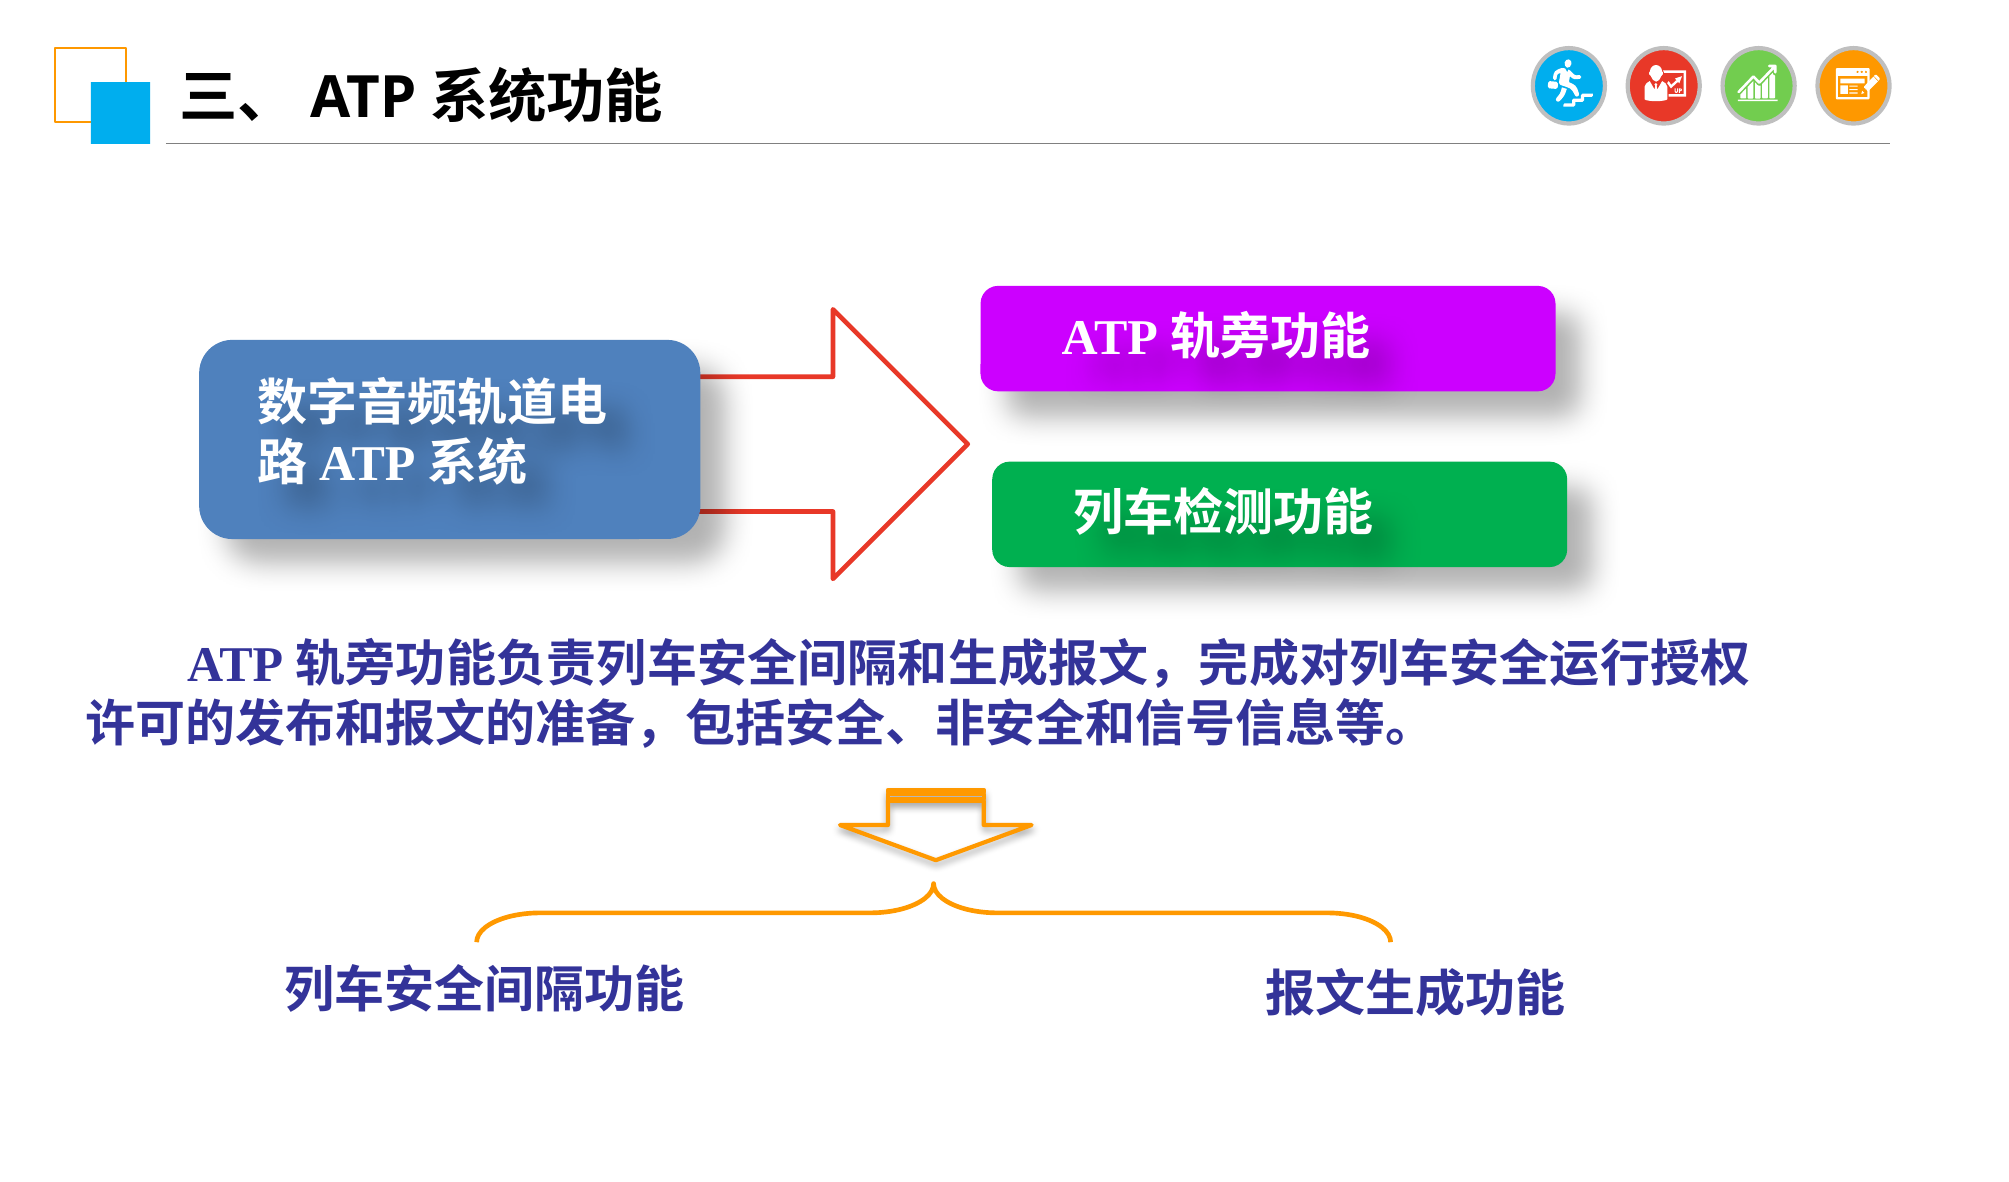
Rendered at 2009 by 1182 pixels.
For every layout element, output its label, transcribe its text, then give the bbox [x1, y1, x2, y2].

text_box 三、ATP系统功能 [164, 51, 679, 137]
text_box [837, 788, 1034, 863]
text_box 报文生成功能 [1250, 954, 1693, 1030]
text_box [735, 307, 970, 581]
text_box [980, 285, 1556, 392]
text_box 列车安全间隔功能 [269, 949, 845, 1025]
text_box [475, 882, 1392, 943]
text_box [198, 339, 701, 540]
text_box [991, 461, 1568, 568]
text_box ATP轨旁功能负责列车安全间隔和生成报文，完成对列车安全运行授权许可的发布和报文的准备，包括安全、非安全和信号信息等。 [70, 624, 1766, 759]
